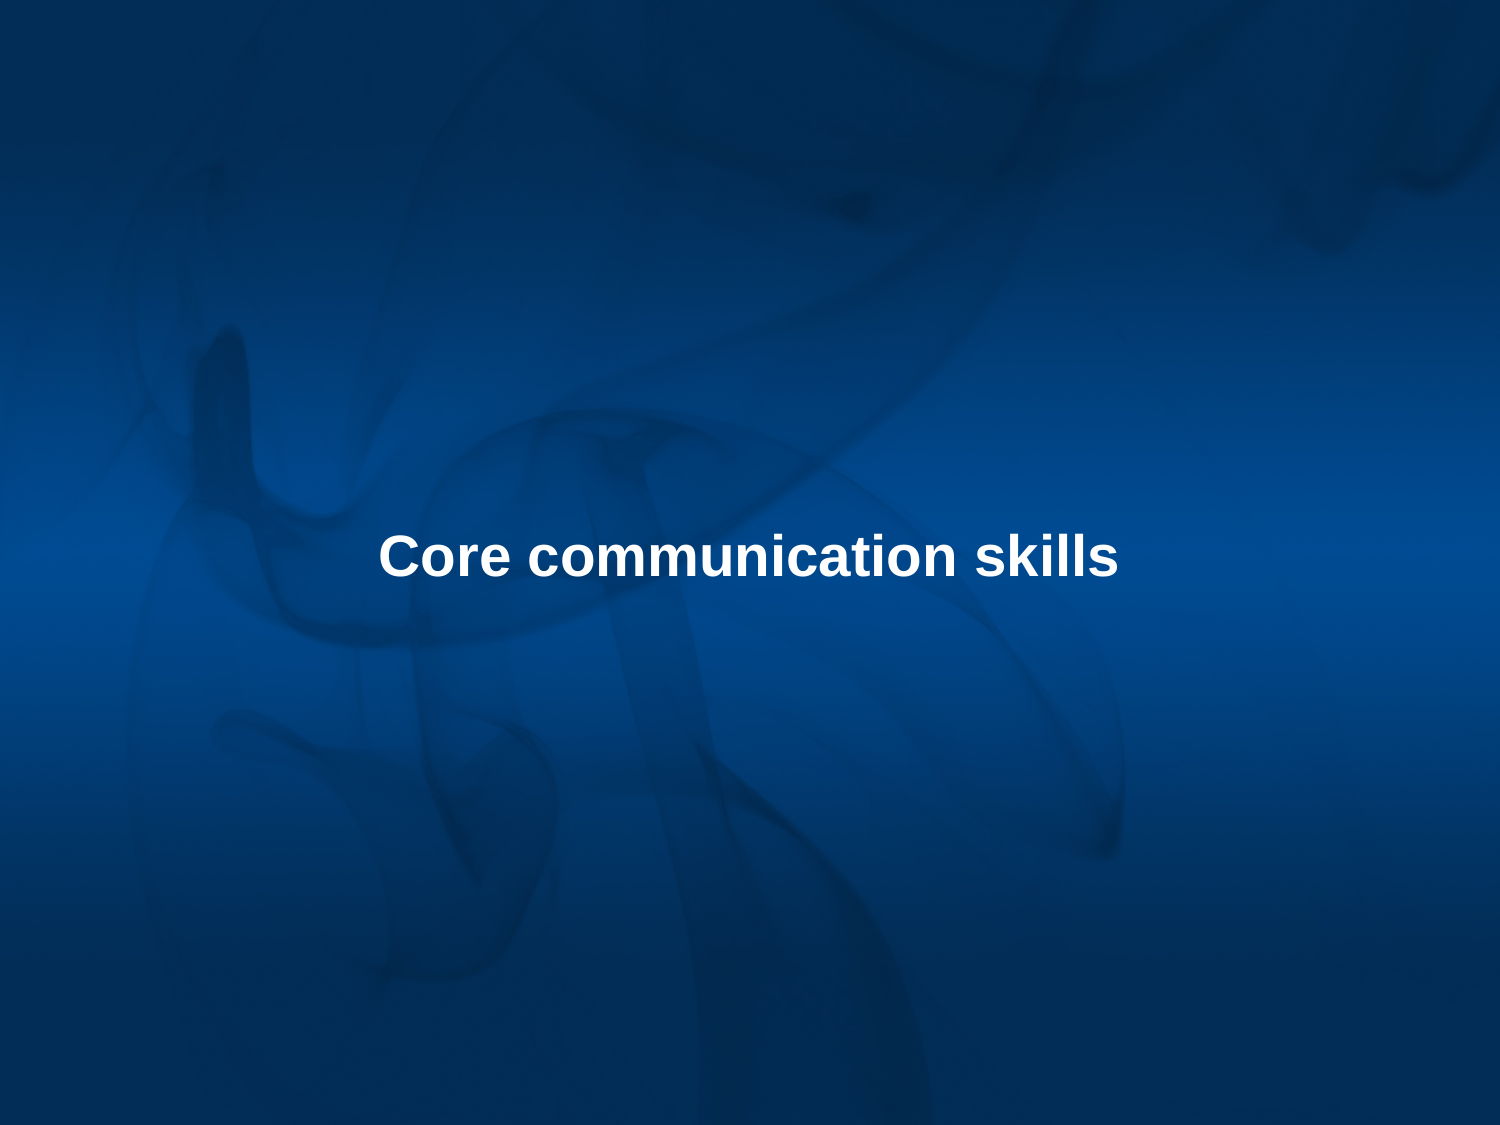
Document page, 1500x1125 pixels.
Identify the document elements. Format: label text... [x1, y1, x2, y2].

text_box Core communication skills [126, 214, 1374, 879]
picture [0, 0, 1500, 1125]
